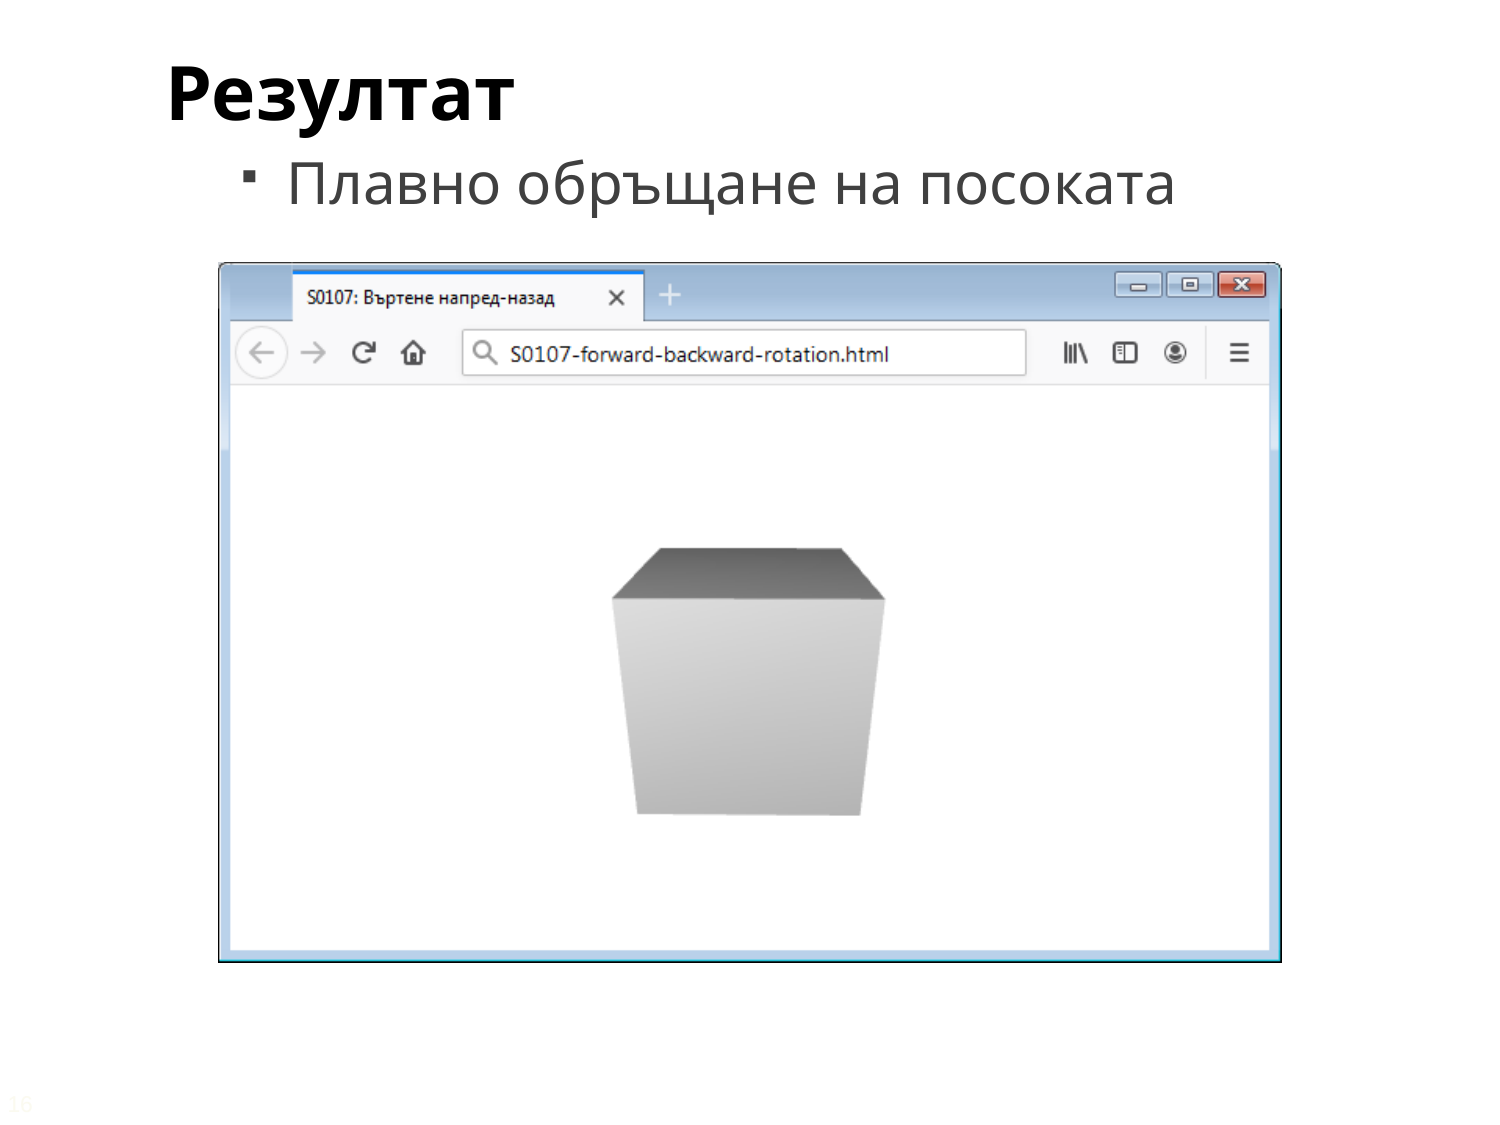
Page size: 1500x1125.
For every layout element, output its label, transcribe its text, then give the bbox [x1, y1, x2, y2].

list Резултат Плавно обръщане на посоката [150, 37, 1488, 1113]
picture [218, 262, 1282, 963]
